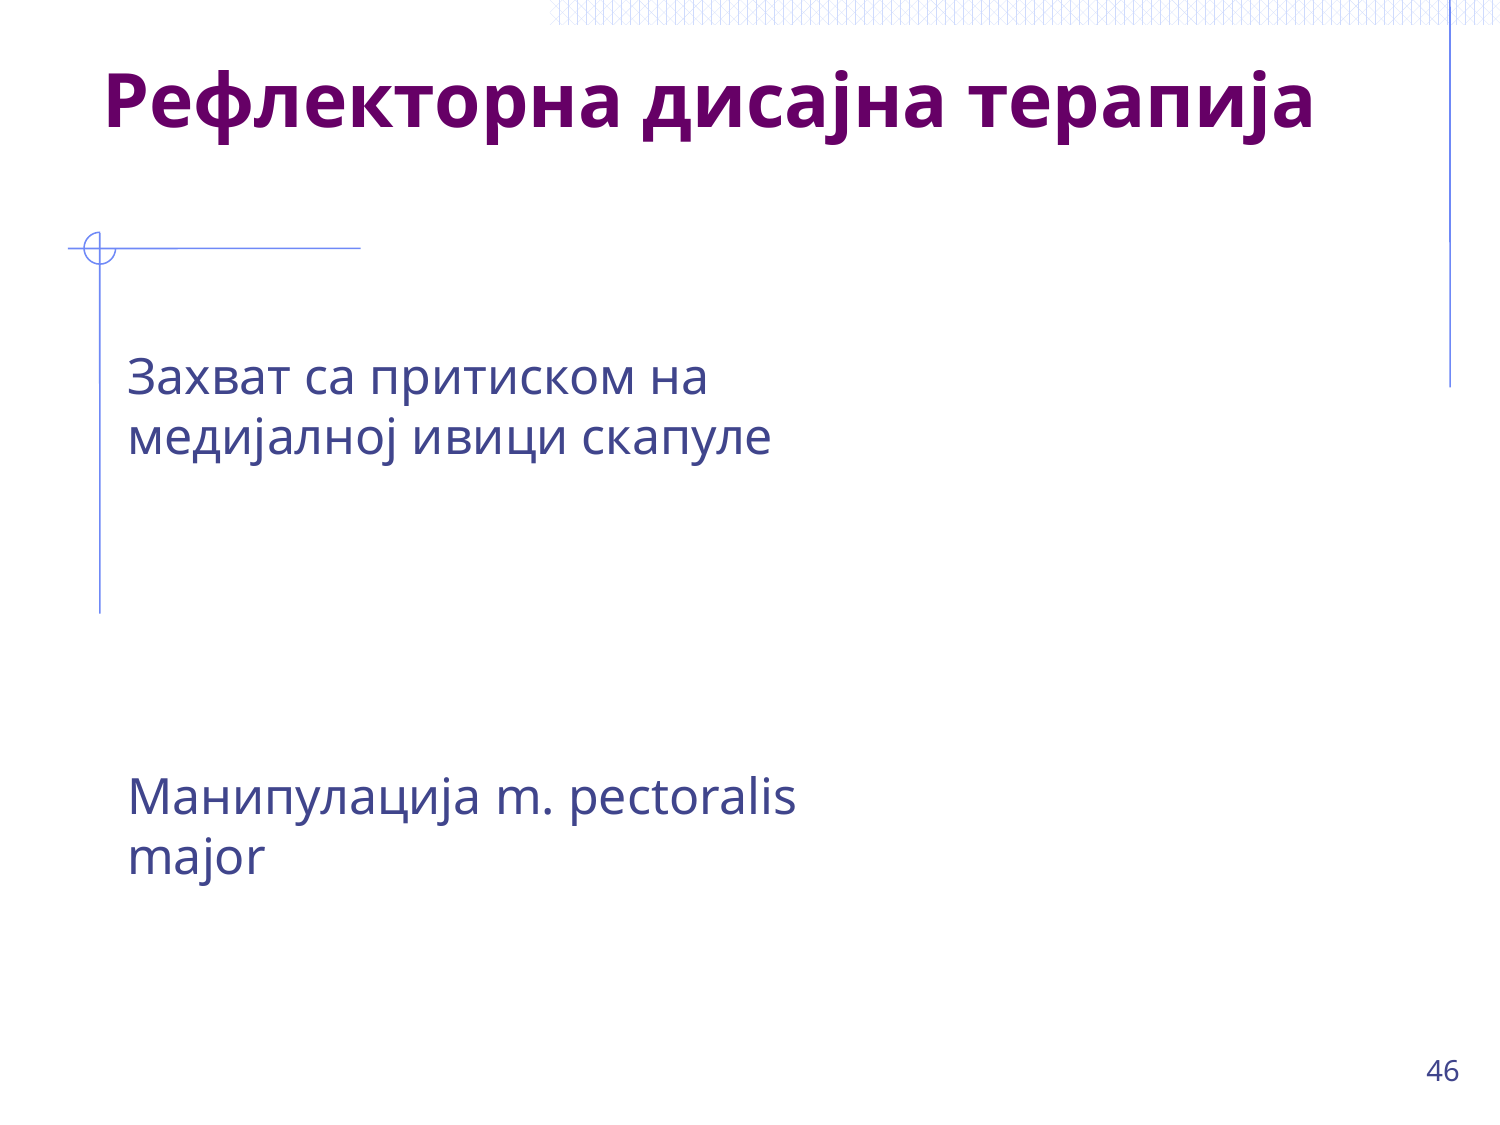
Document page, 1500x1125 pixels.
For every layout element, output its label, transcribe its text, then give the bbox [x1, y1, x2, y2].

slide_number 46 [1162, 1025, 1475, 1100]
title Рефлекторна дисајна терапија [87, 0, 1363, 151]
text_box Захват са притиском на медијалној ивици скапуле Манипулација m. pectoralis major [112, 337, 863, 893]
